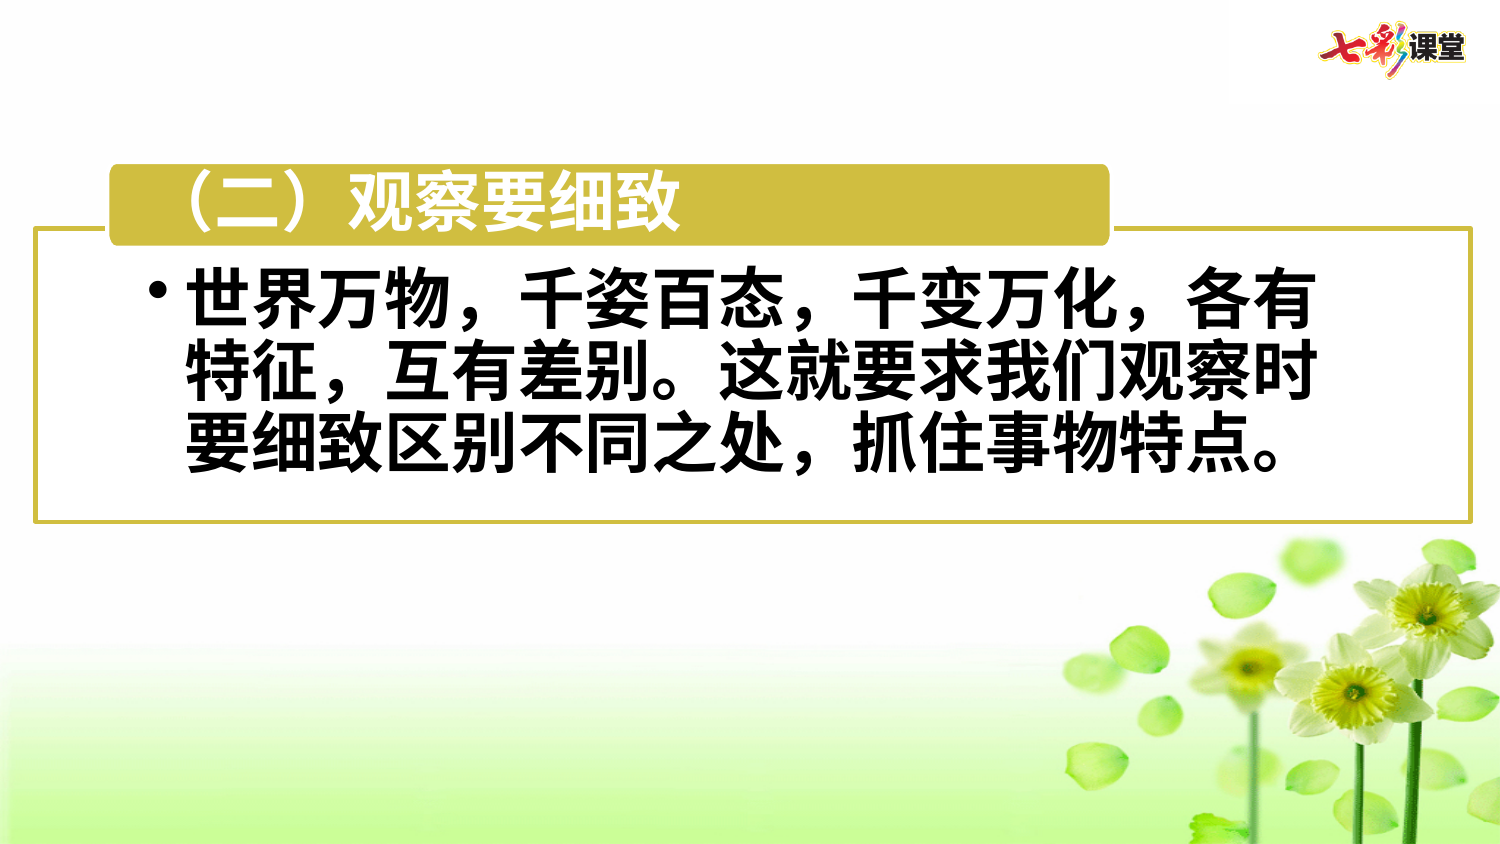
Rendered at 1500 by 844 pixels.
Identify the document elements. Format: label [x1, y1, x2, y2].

picture [0, 0, 1500, 844]
text_box [34, 161, 1472, 523]
